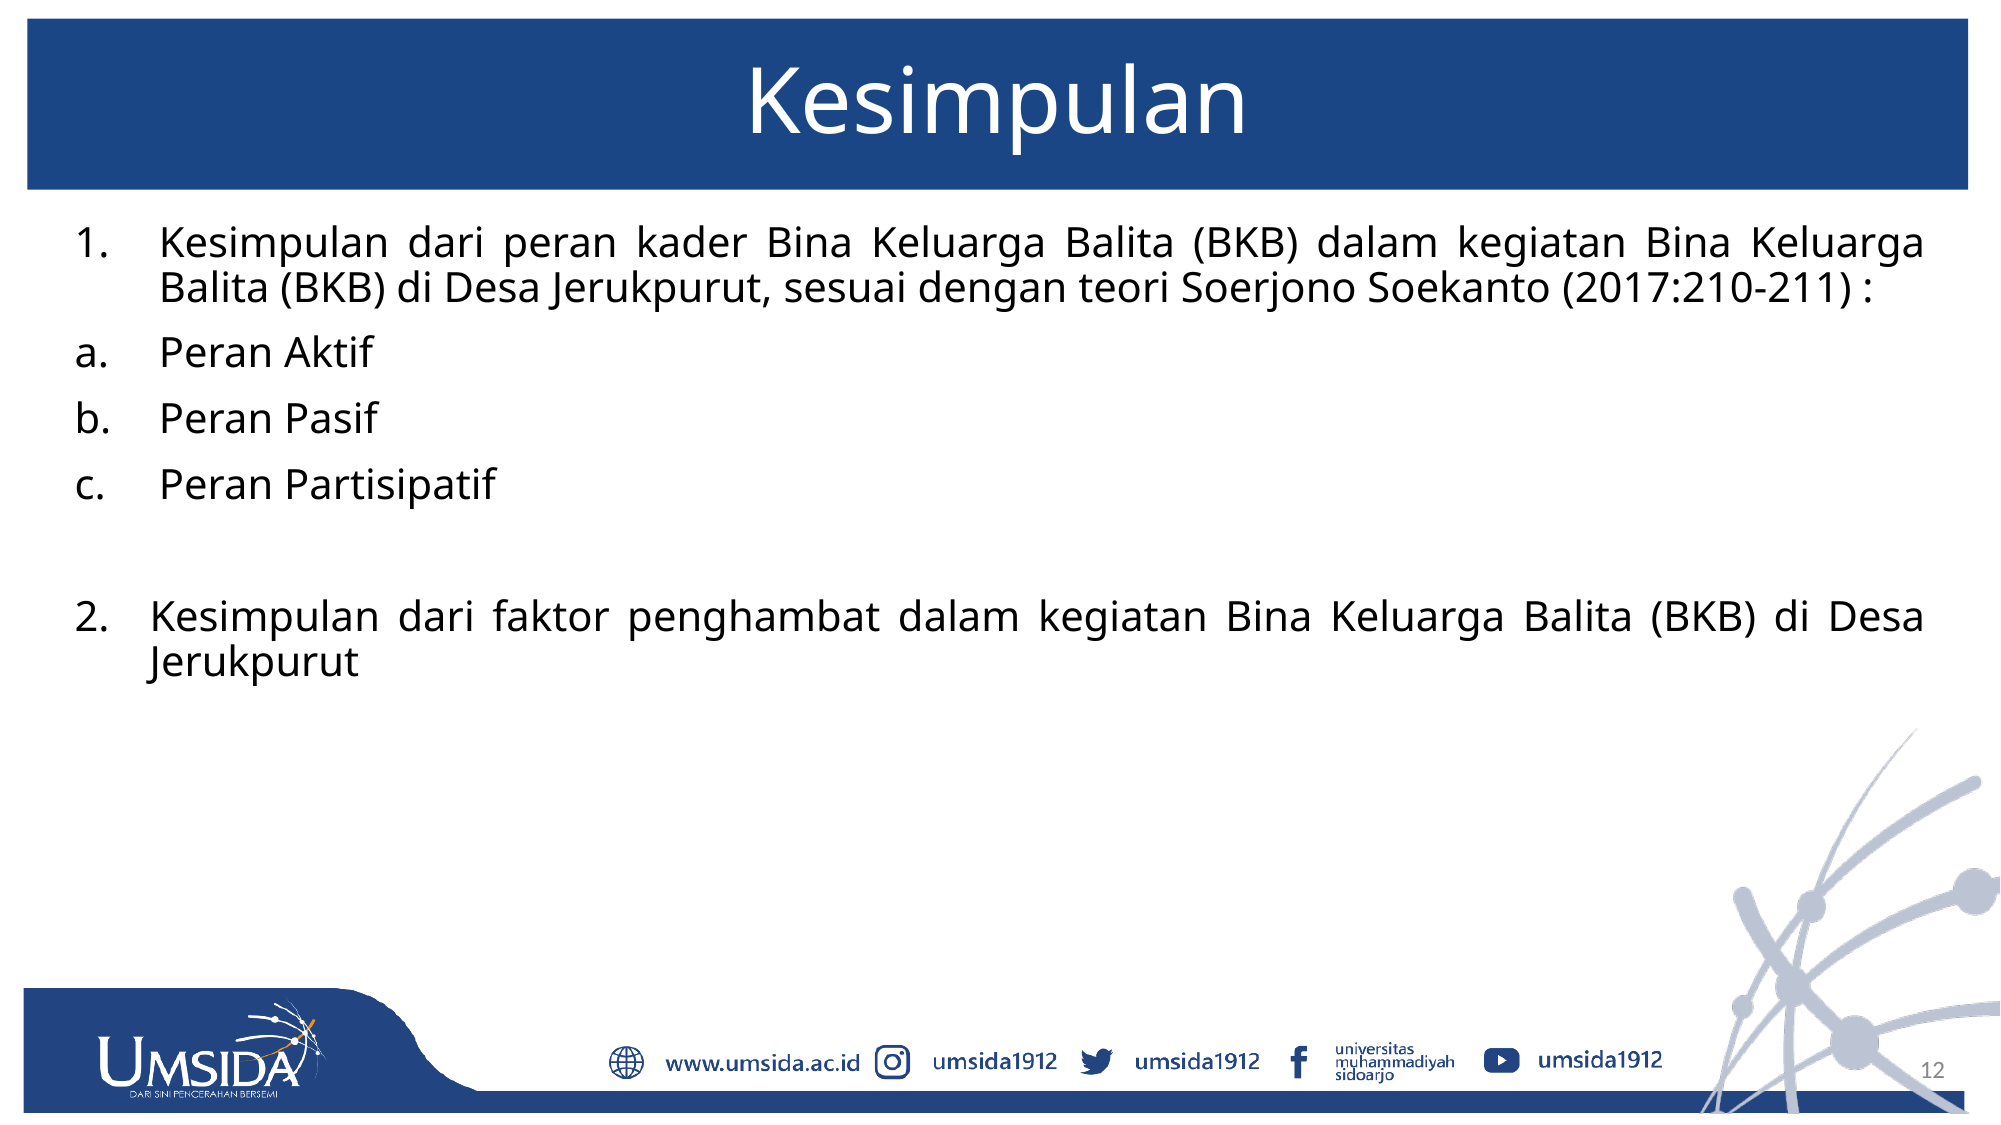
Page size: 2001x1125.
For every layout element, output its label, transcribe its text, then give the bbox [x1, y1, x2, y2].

list Kesimpulan dari peran kader Bina Keluarga Balita (BKB) dalam kegiatan Bina Keluarga Balita (BKB) di Desa Jerukpurut, sesuai dengan teori Soerjono Soekanto (2017:210-211) : Peran Aktif Peran Pasif Peran Partisipatif Kesimpulan dari faktor penghambat dalam kegiatan Bina Keluarga Balita (BKB) di Desa Jerukpurut [51, 213, 1942, 861]
title Kesimpulan [27, 18, 1969, 190]
picture [23, 51, 2001, 1114]
